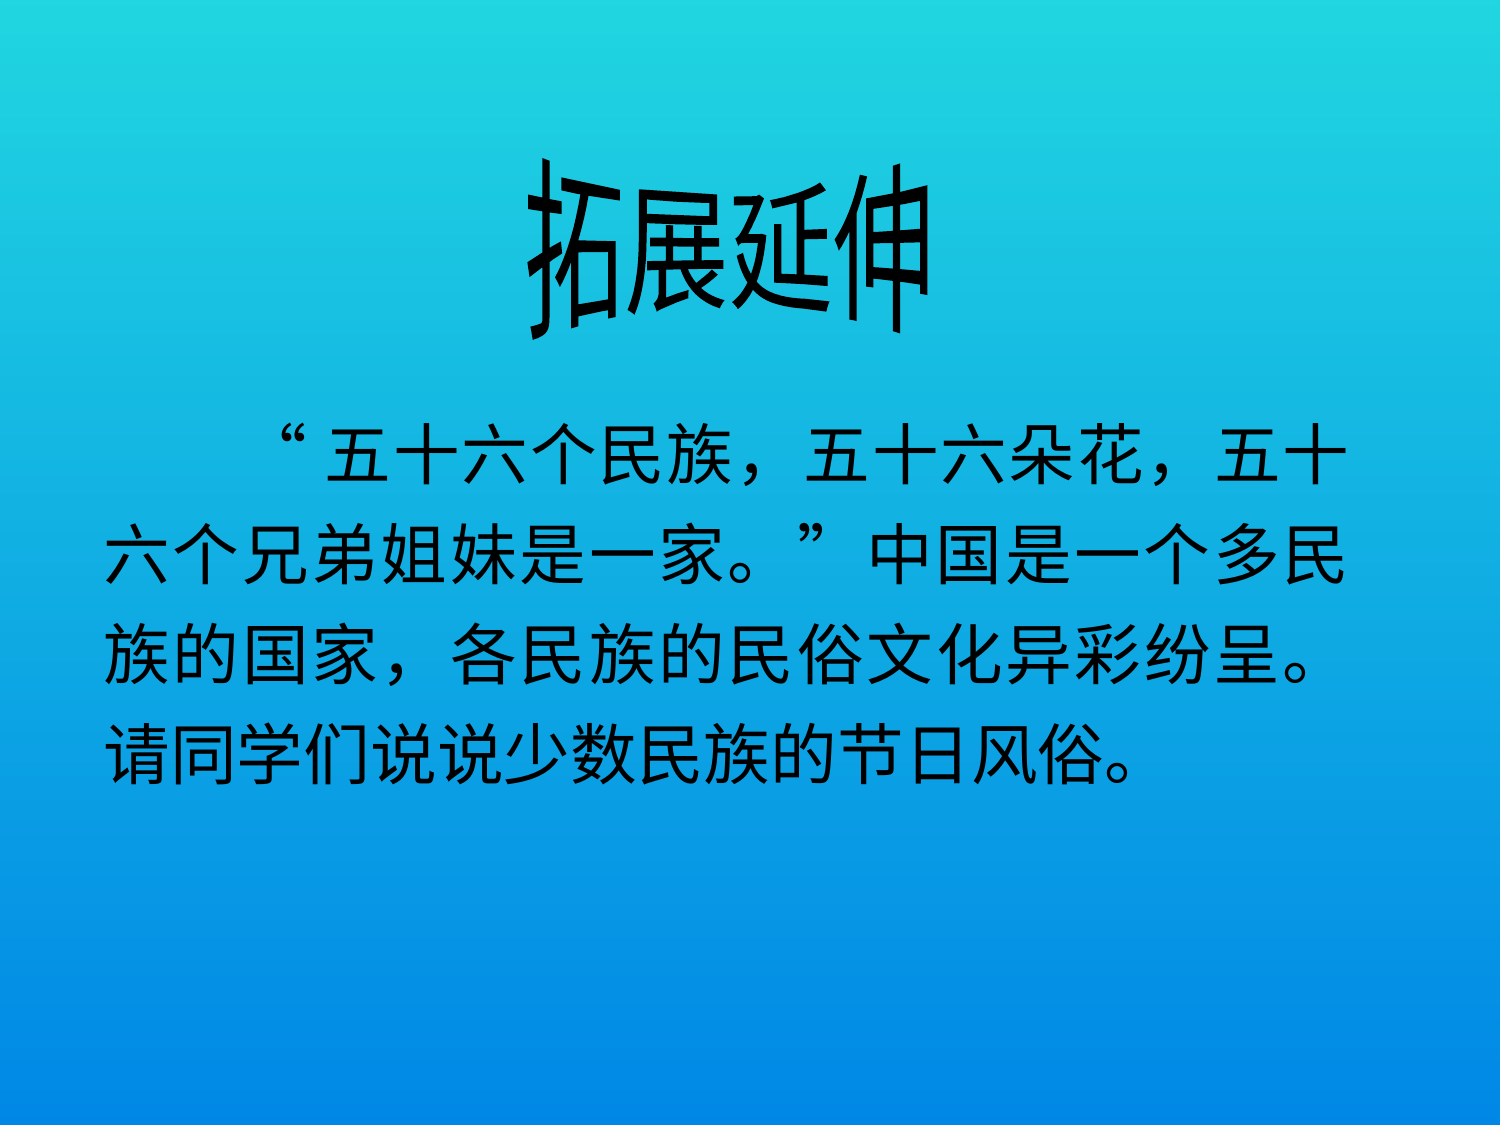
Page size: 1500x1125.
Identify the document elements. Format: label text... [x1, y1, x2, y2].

text_box “五十六个民族，五十六朵花，五十六个兄弟姐妹是一家。”中国是一个多民族的国家，各民族的民俗文化异彩纷呈。请同学们说说少数民族的节日风俗。 [88, 385, 1365, 800]
